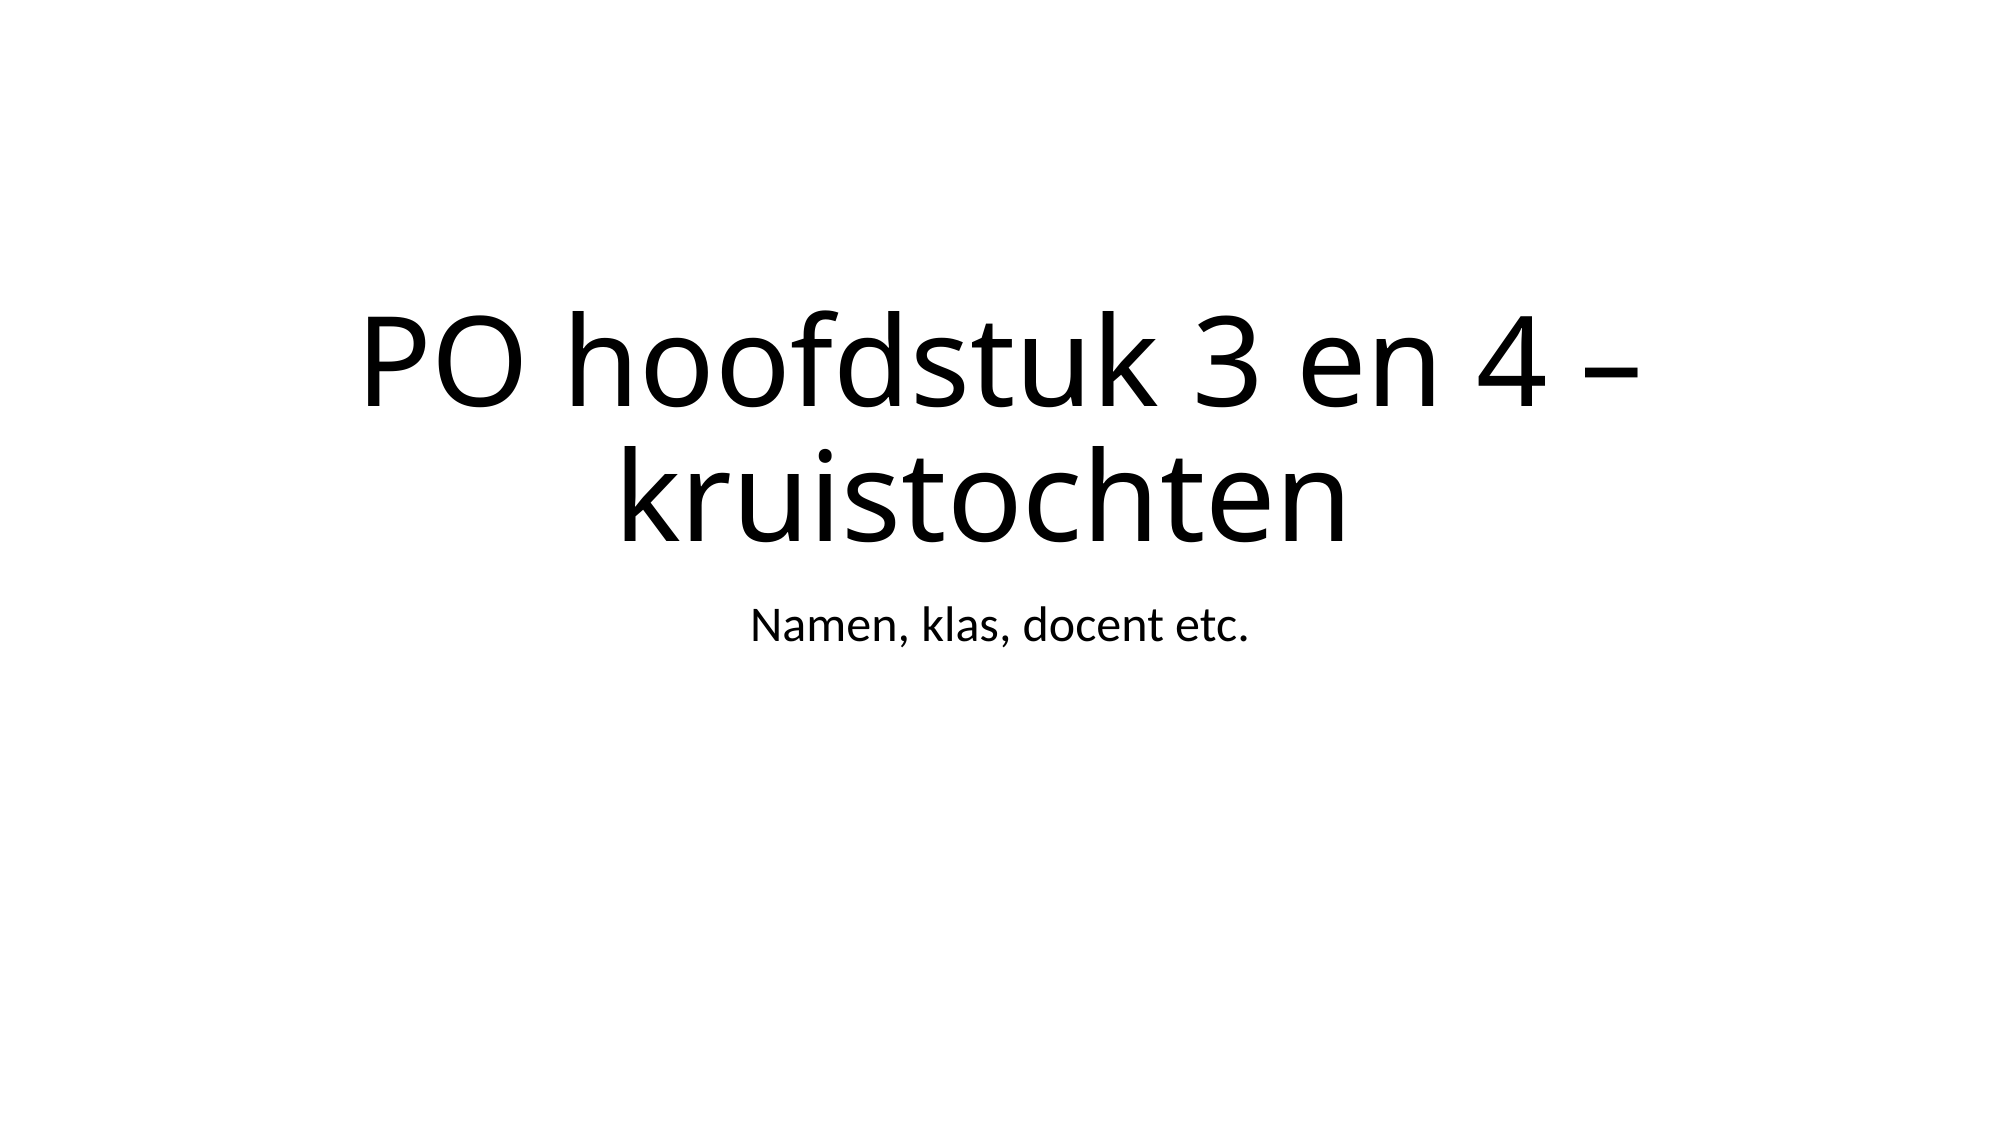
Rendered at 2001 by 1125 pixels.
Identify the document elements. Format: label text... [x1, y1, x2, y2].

title PO hoofdstuk 3 en 4 – kruistochten [249, 184, 1750, 576]
subtitle Namen, klas, docent etc. [249, 590, 1750, 863]
